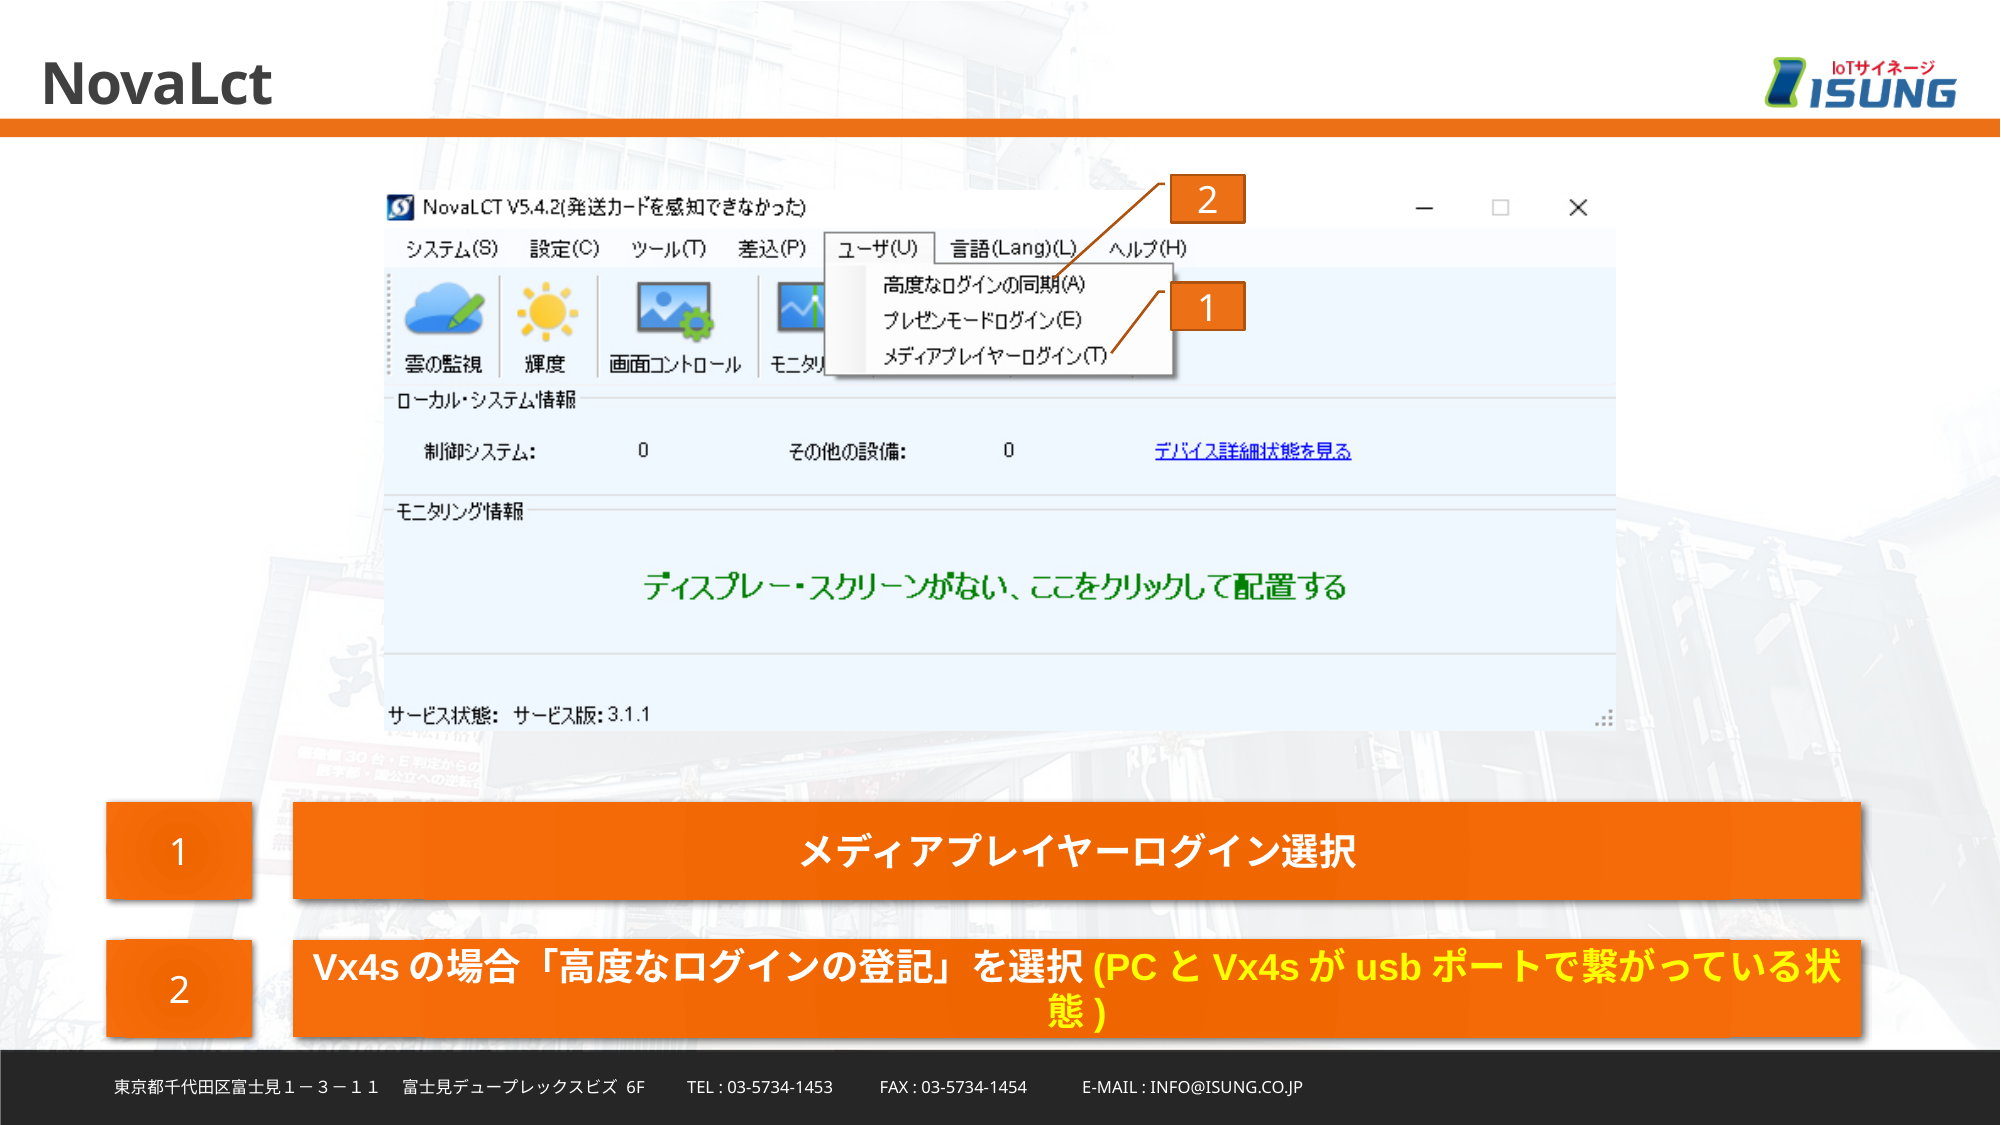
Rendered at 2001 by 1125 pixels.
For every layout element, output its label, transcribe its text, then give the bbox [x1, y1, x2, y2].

picture [0, 0, 2000, 1053]
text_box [384, 174, 1616, 732]
text_box 東京都千代田区富士見１－３－１１ 富士見デュープレックスビズ 6F TEL : 03-5734-1453 FAX : 03-5734-1454 E-Mail : info@isung.co.jp [25, 1067, 1320, 1110]
